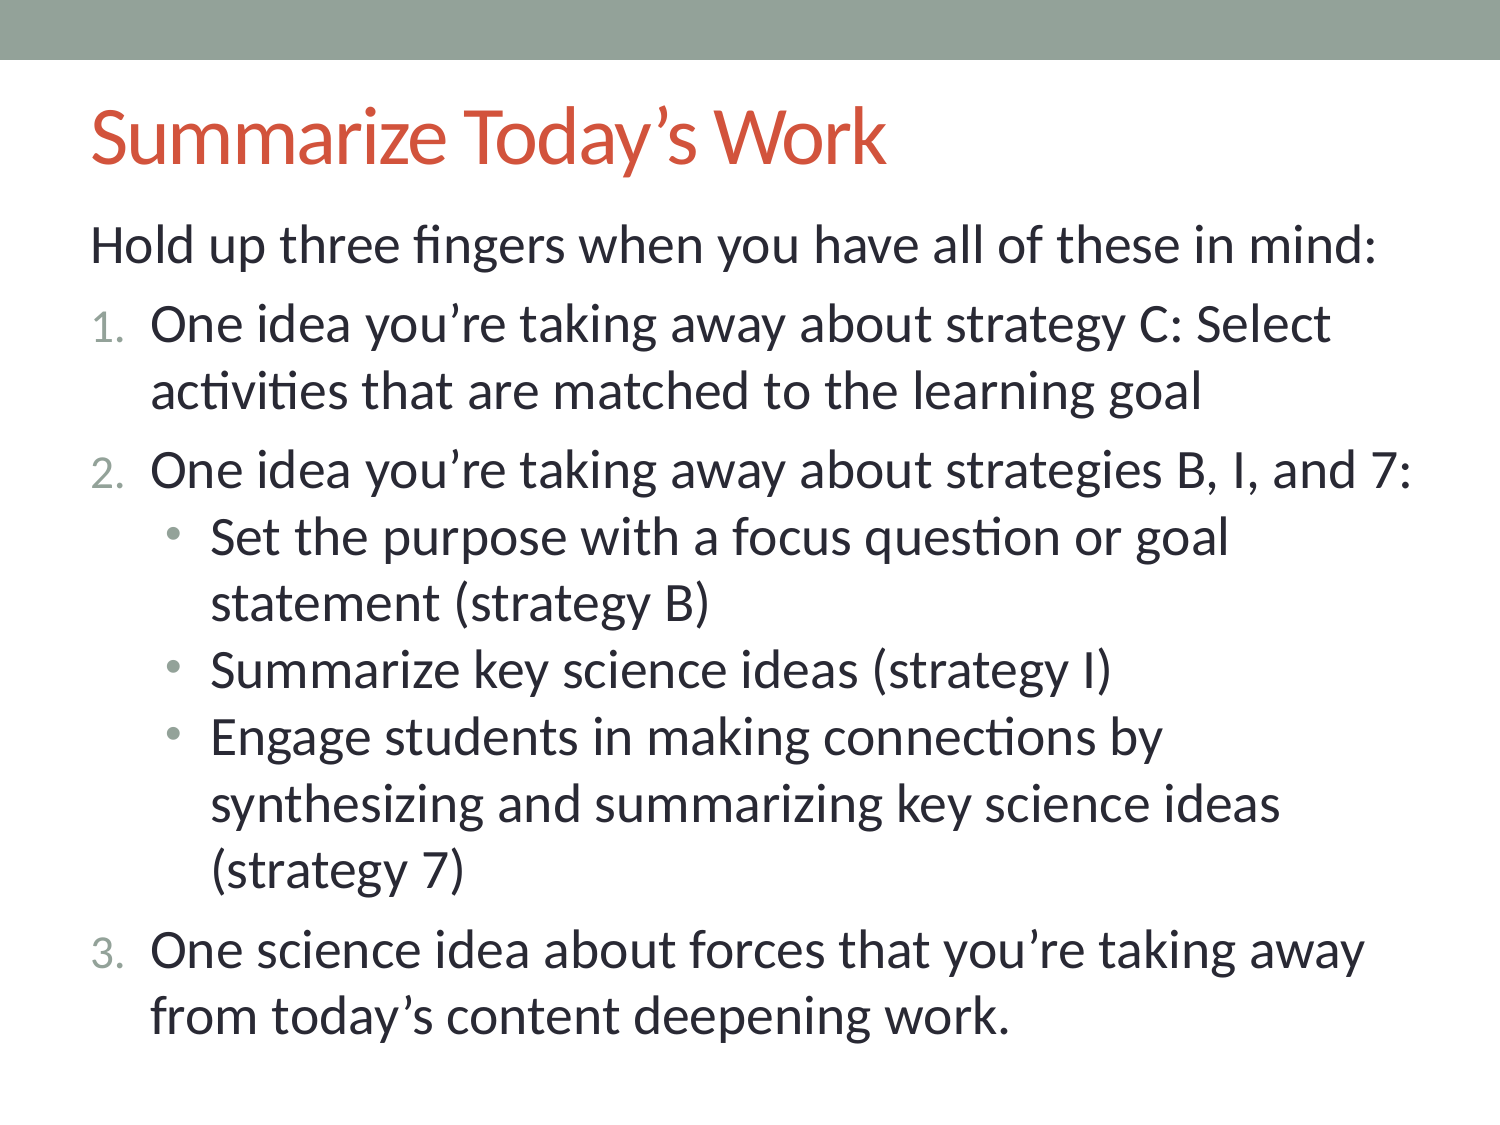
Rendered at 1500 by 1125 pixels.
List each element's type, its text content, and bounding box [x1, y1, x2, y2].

title Summarize Today’s Work [75, 50, 1425, 200]
list Hold up three fingers when you have all of these in mind: One idea you’re taking away about strategy C: Select activities that are matched to the learning goal One idea you’re taking away about strategies B, I, and 7: Set the purpose with a focus question or goal statement (strategy B) Summarize key science ideas (strategy I) Engage students in making connections by synthesizing and summarizing key science ideas (strategy 7) One science idea about forces that you’re taking away from today’s content deepening work. [75, 200, 1463, 1063]
